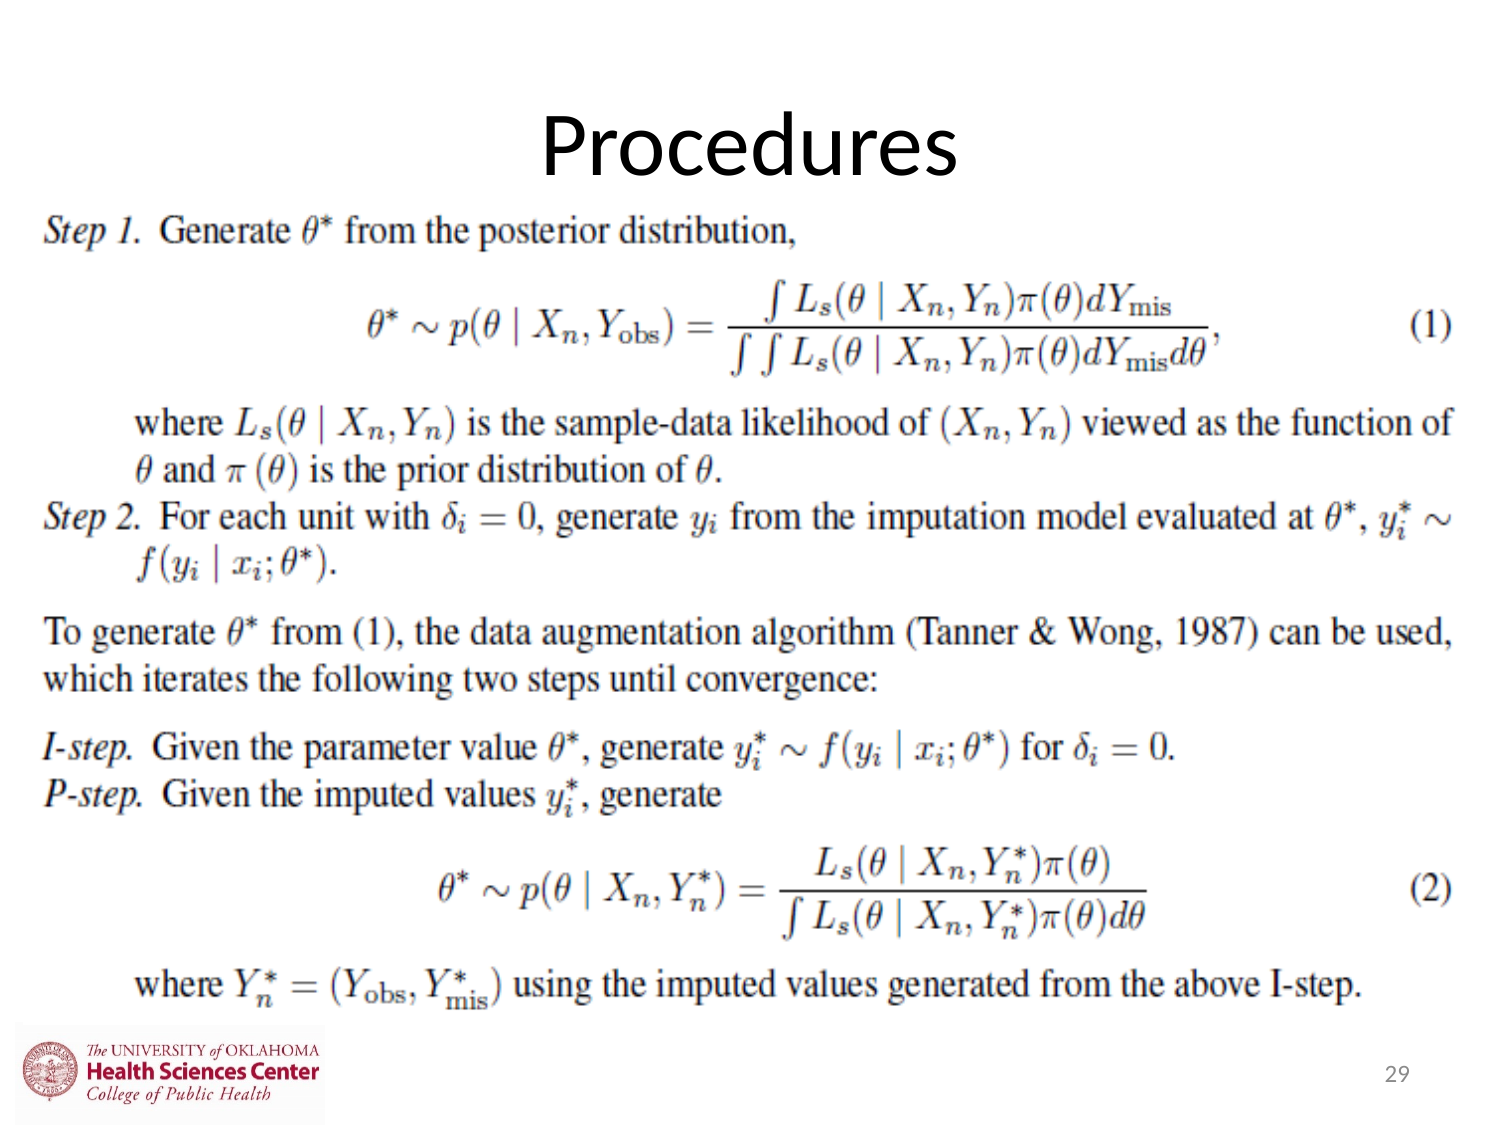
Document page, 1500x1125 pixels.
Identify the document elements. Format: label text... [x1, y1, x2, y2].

title Procedures [75, 45, 1425, 200]
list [23, 201, 1476, 1026]
slide_number 29 [1074, 1042, 1425, 1103]
picture [15, 1022, 325, 1125]
